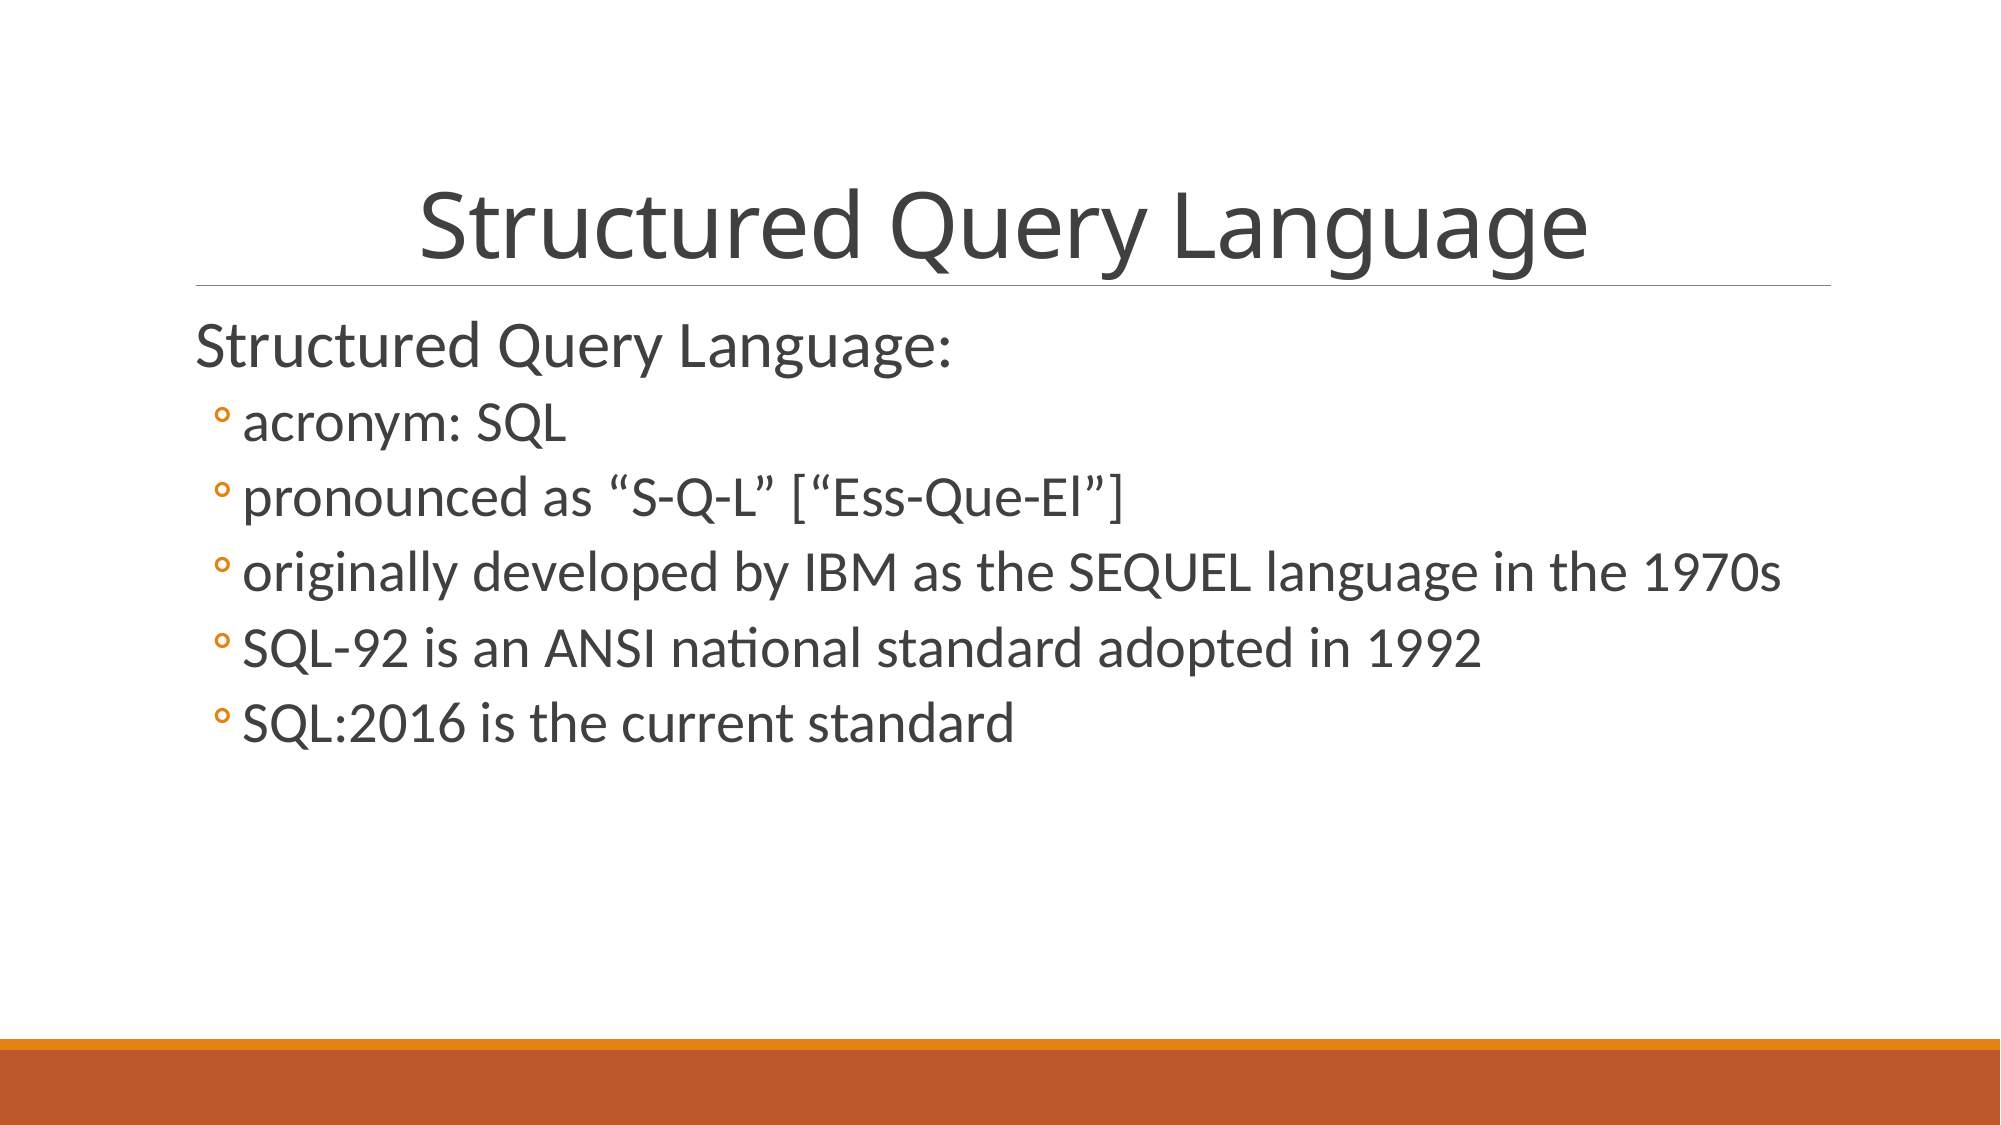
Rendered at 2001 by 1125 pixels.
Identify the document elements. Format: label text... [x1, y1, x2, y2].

list Structured Query Language: acronym: SQL pronounced as “S-Q-L” [“Ess-Que-El”] originally developed by IBM as the SEQUEL language in the 1970s SQL-92 is an ANSI national standard adopted in 1992 SQL:2016 is the current standard [180, 302, 1830, 963]
title Structured Query Language [180, 47, 1830, 285]
